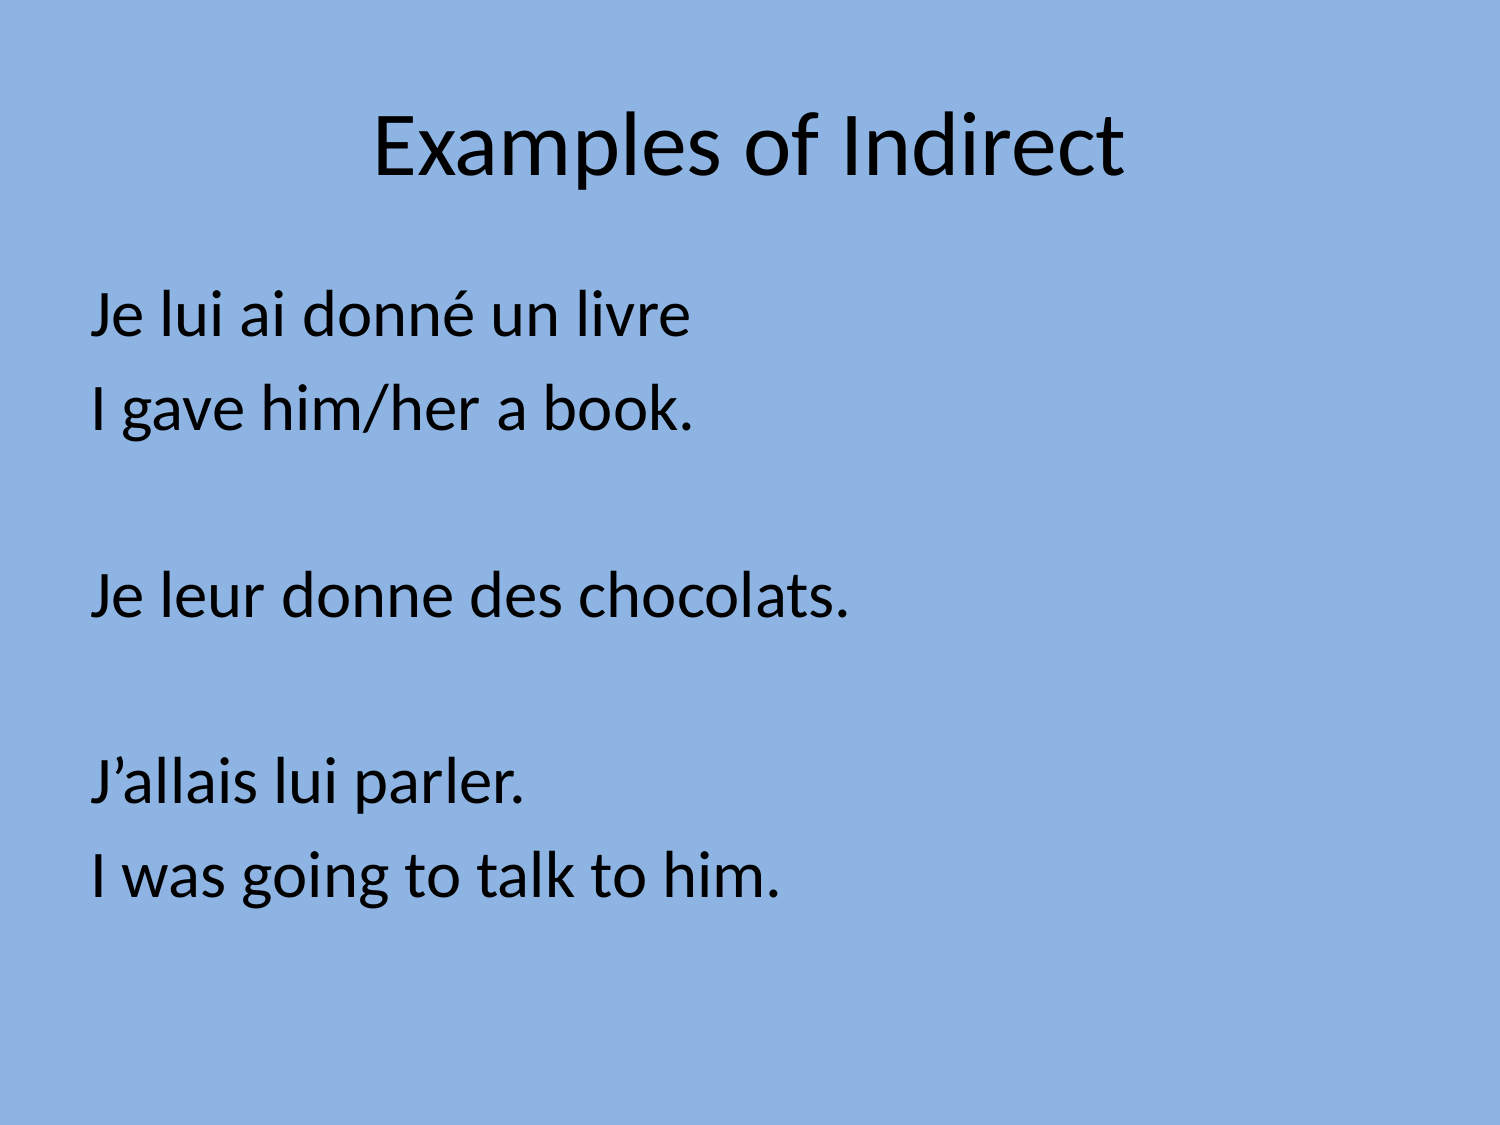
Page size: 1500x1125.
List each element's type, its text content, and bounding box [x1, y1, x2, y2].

title Examples of Indirect [75, 45, 1425, 233]
list Je lui ai donné un livre I gave him/her a book. Je leur donne des chocolats. J’allais lui parler. I was going to talk to him. [75, 262, 1425, 1005]
